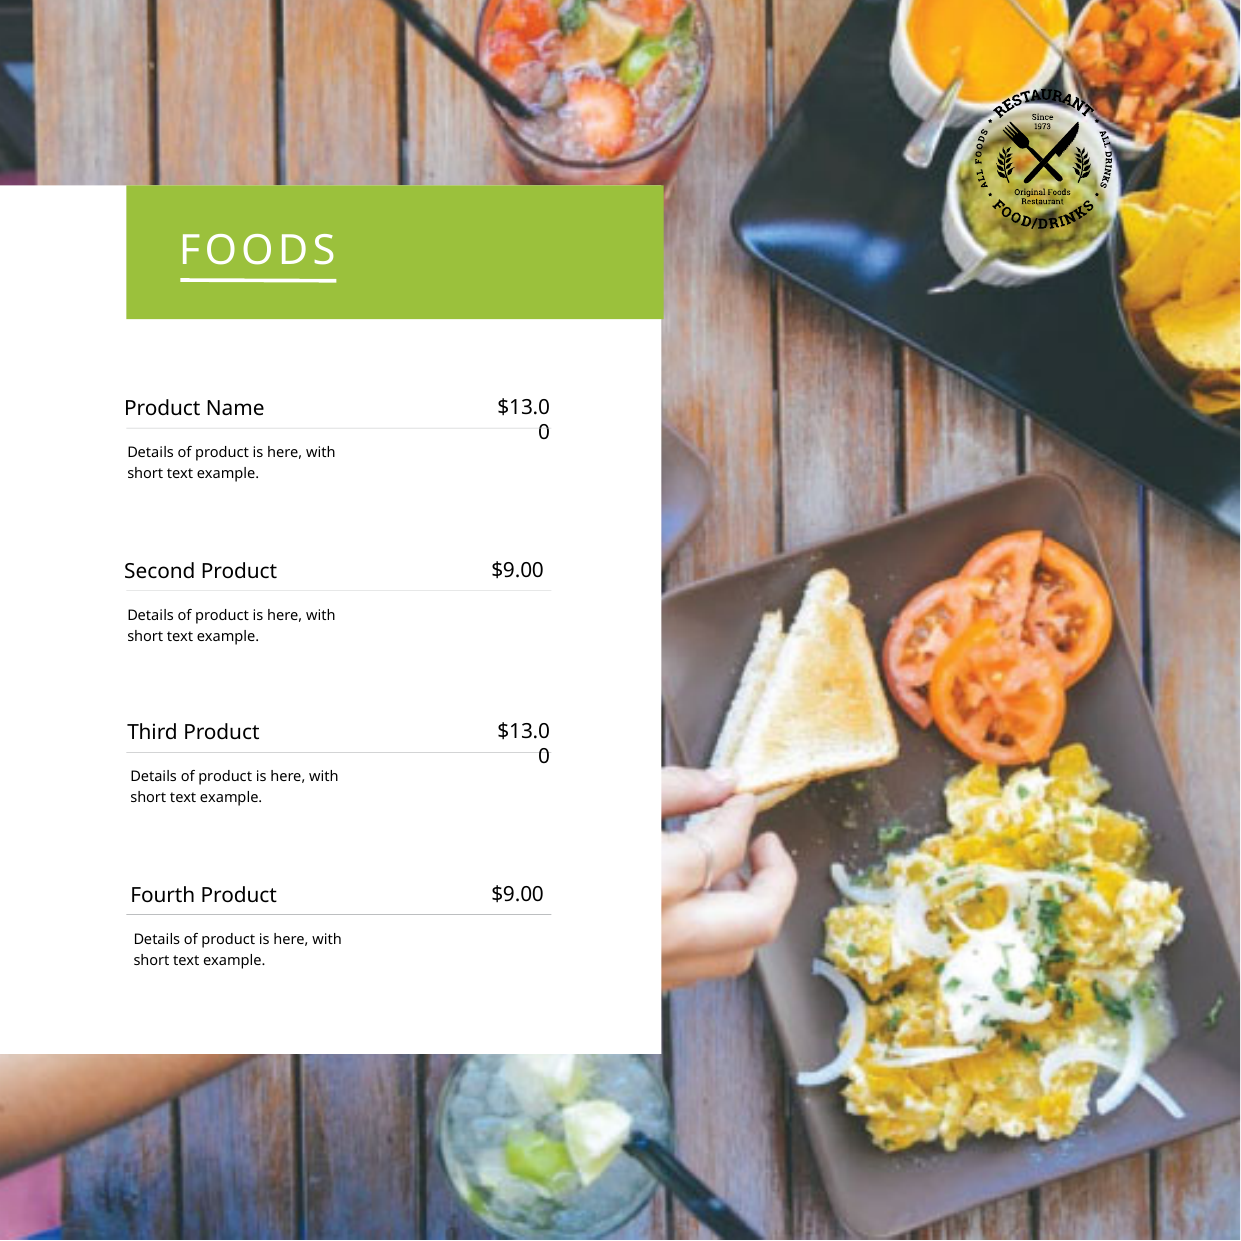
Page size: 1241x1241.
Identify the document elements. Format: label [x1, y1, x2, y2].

text_box [975, 89, 1113, 229]
text_box [126, 427, 552, 916]
picture [0, 0, 1241, 1241]
